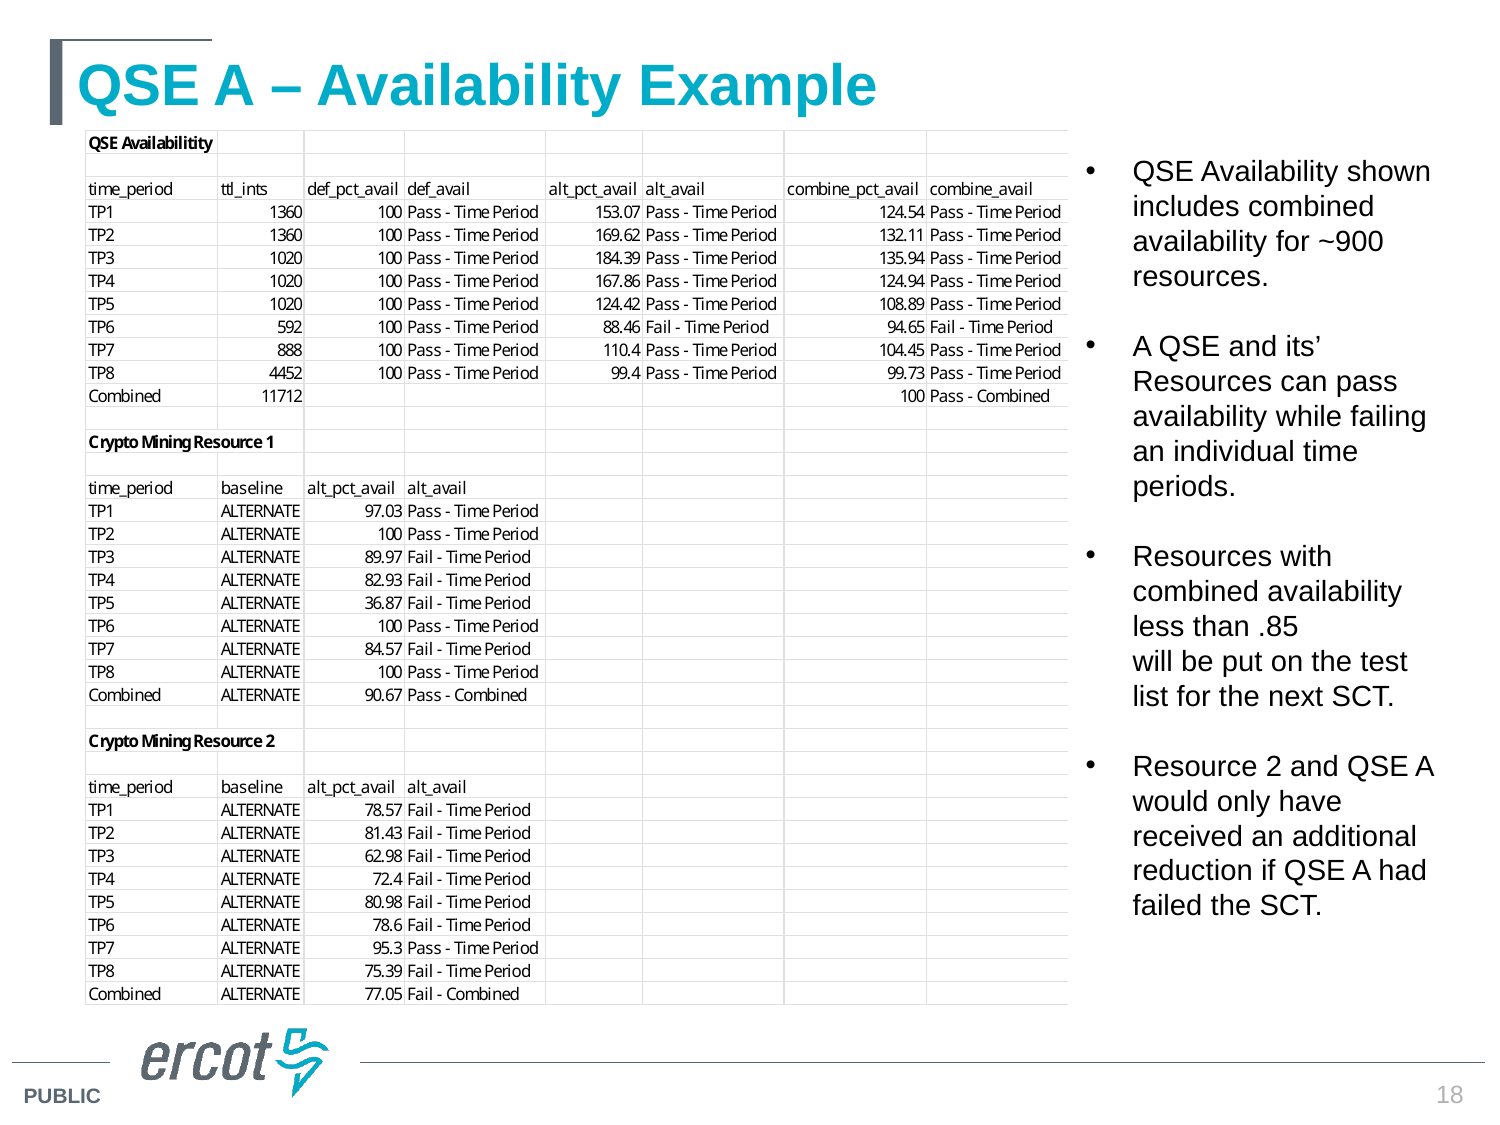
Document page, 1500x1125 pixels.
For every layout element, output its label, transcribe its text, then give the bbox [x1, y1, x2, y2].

title QSE A – Availability Example [62, 39, 1450, 134]
picture [137, 1024, 332, 1100]
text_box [1074, 696, 1428, 850]
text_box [84, 129, 1070, 1006]
text_box QSE Availability shown includes combined availability for ~900 resources. A QSE and its’ Resources can pass availability while failing an individual time periods. Resources with combined availability less than .85 will be put on the test list for the next SCT. Resource 2 and QSE A would only have received an additional reduction if QSE A had failed the SCT. [1074, 145, 1450, 930]
slide_number 18 [1412, 1076, 1488, 1112]
